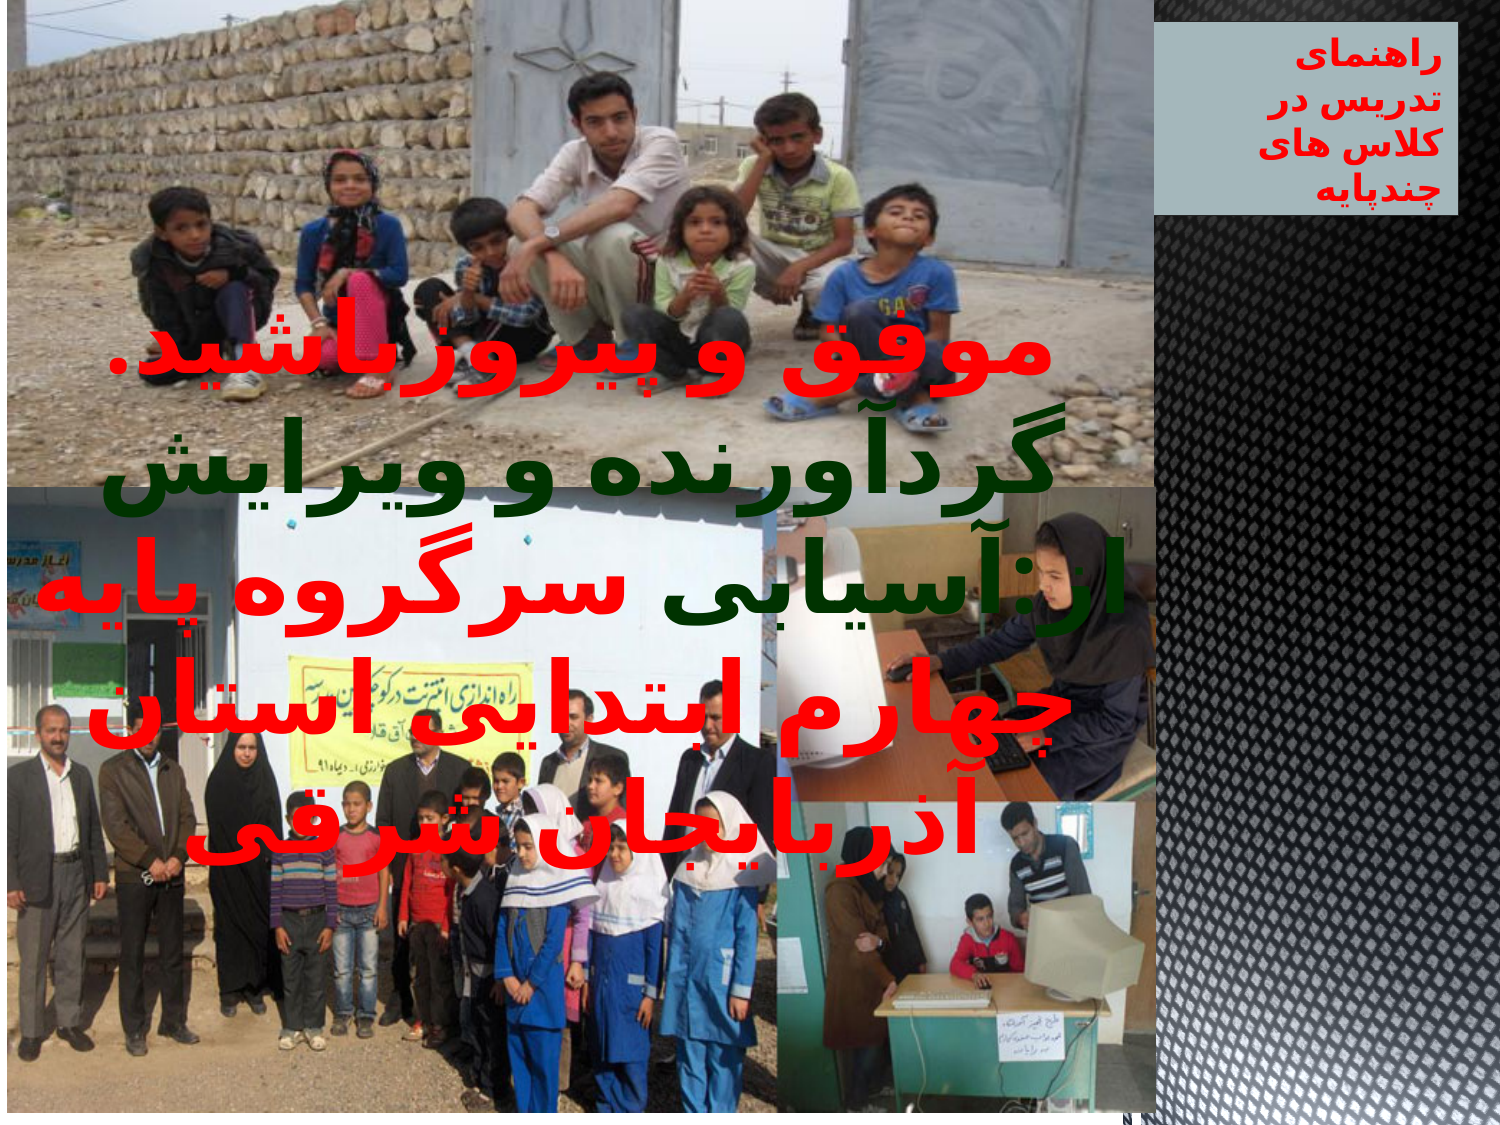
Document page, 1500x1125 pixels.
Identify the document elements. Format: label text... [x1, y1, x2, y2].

text_box راهنمای تدریس در کلاس های چندپایه [1158, 21, 1459, 216]
picture [7, 0, 1500, 1125]
